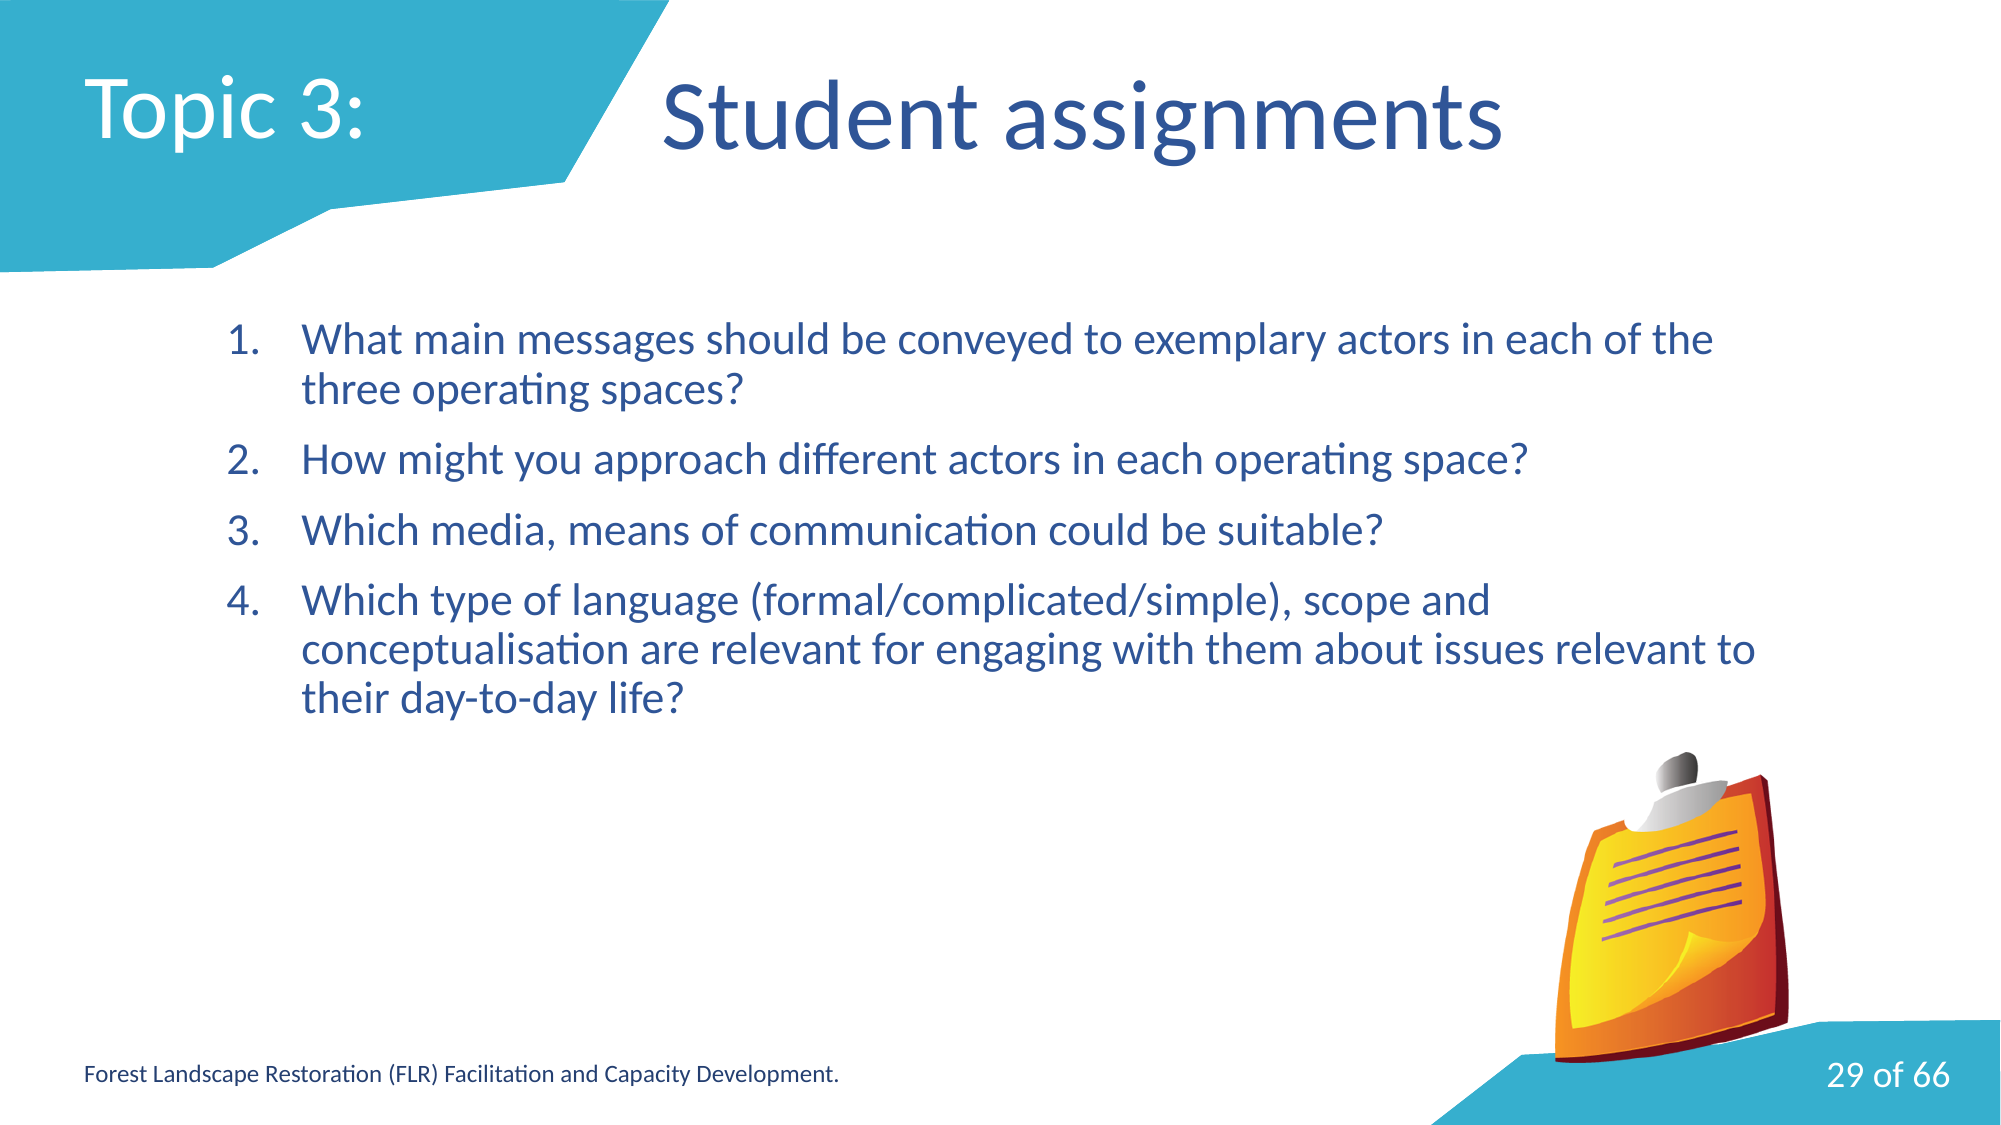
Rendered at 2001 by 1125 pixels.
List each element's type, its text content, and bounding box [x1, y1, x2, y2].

picture [1505, 741, 1838, 1073]
footer Forest Landscape Restoration (FLR) Facilitation and Capacity Development. [69, 1042, 1270, 1103]
list What main messages should be conveyed to exemplary actors in each of the three operating spaces? How might you approach different actors in each operating space? Which media, means of communication could be suitable? Which type of language (formal/complicated/simple), scope and conceptualisation are relevant for engaging with them about issues relevant to their day-to-day life? [211, 307, 1822, 1022]
text_box Student assignments [646, 42, 1606, 178]
title Topic 3: [69, 0, 765, 218]
slide_number 29 of 66 [1759, 1042, 1966, 1103]
